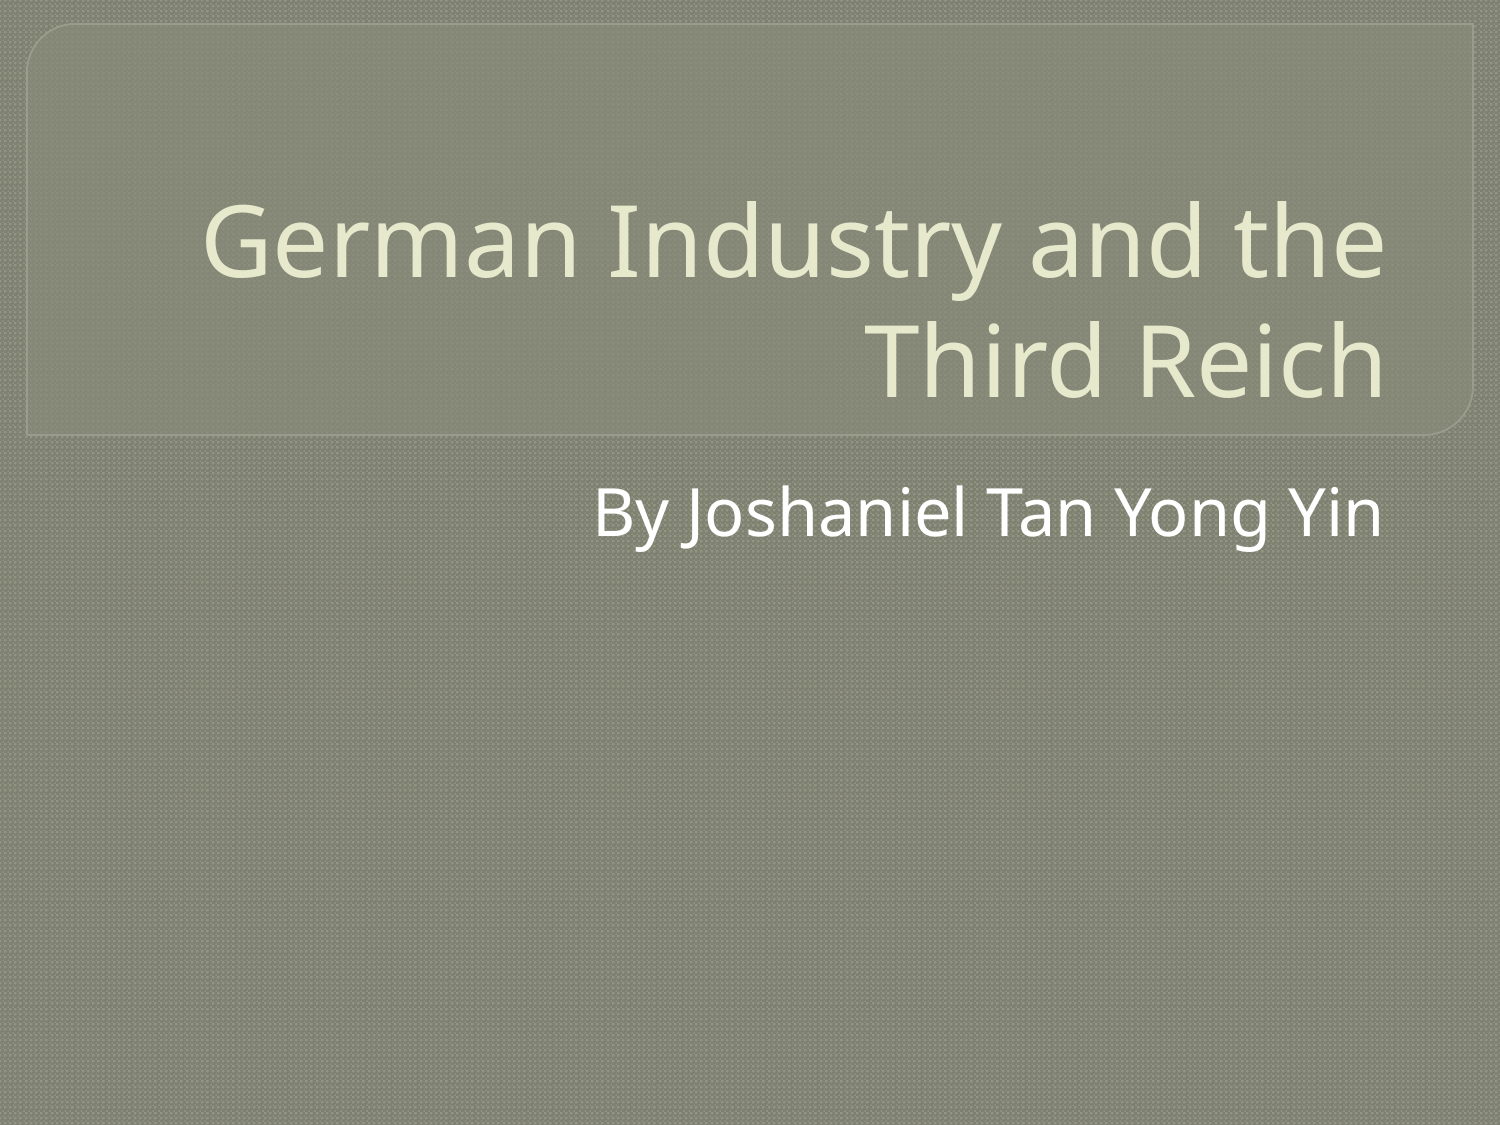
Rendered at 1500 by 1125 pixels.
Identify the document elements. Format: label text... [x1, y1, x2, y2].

title German Industry and the Third Reich [76, 62, 1427, 425]
subtitle By Joshaniel Tan Yong Yin [350, 462, 1427, 750]
